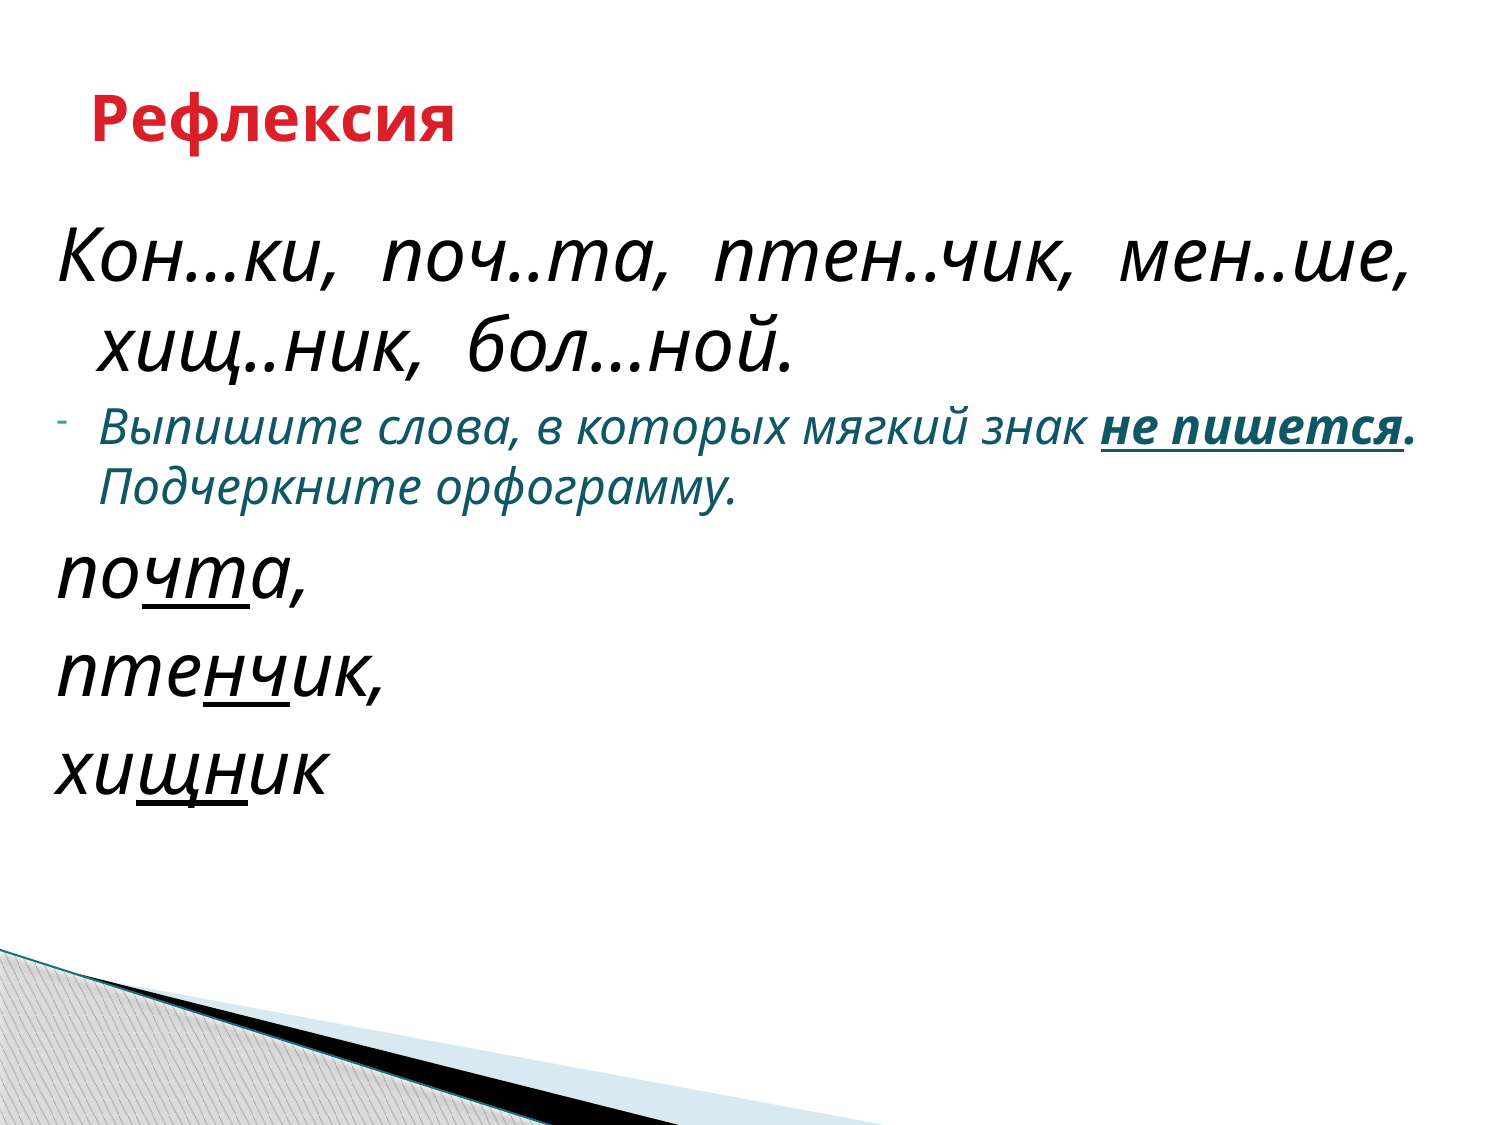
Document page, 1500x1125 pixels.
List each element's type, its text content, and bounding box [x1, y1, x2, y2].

title Рефлексия [75, 0, 1425, 176]
list Кон…ки, поч..та, птен..чик, мен..ше, хищ..ник, бол…ной. Выпишите слова, в которых мягкий знак не пишется. Подчеркните орфограмму. почта, птенчик, хищник [23, 199, 1477, 986]
